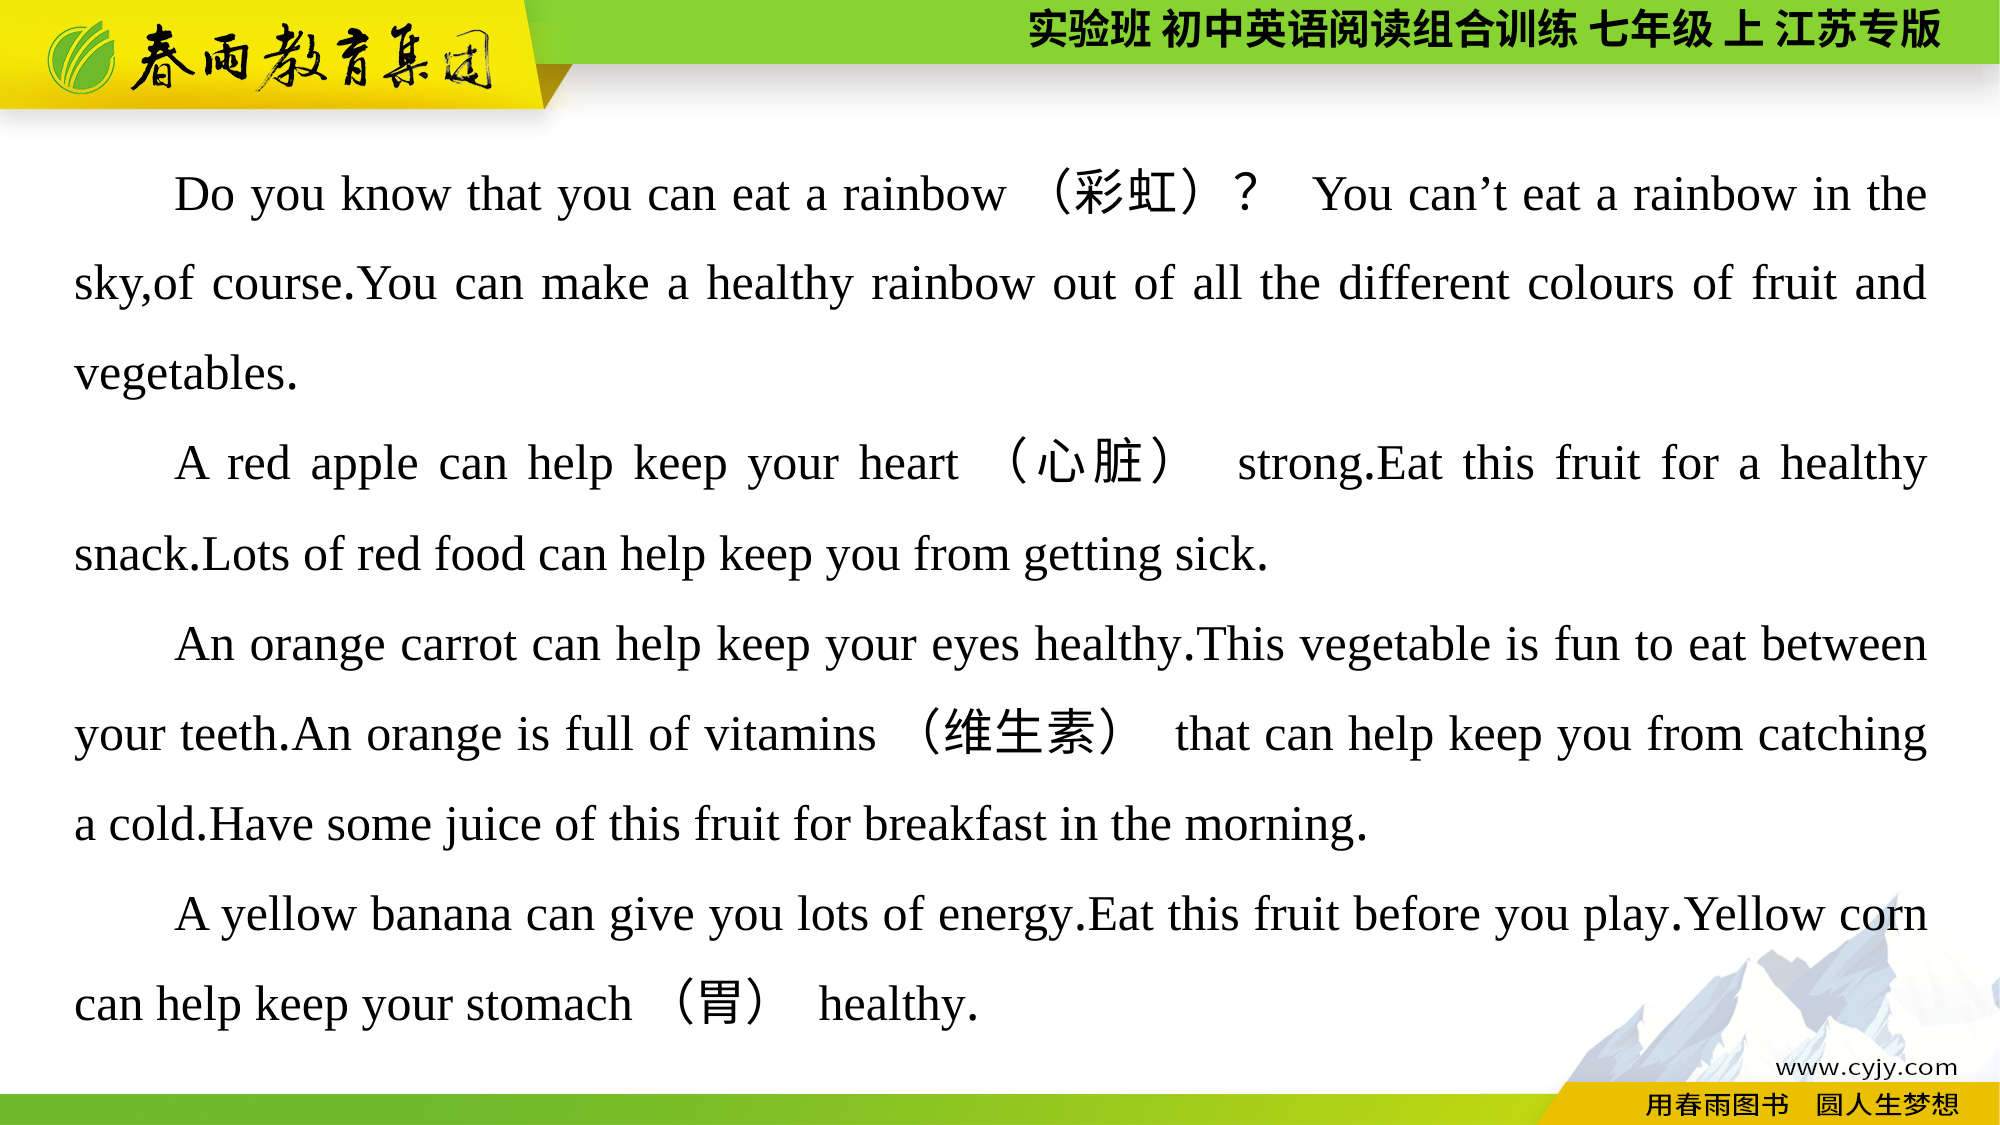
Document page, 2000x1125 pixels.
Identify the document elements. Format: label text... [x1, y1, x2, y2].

list Do you know that you can eat a rainbow（彩虹）？ You can’t eat a rainbow in the sky,of course.You can make a healthy rainbow out of all the different colours of fruit and vegetables. A red apple can help keep your heart（心脏） strong.Eat this fruit for a healthy snack.Lots of red food can help keep you from getting sick. An orange carrot can help keep your eyes healthy.This vegetable is fun to eat between your teeth.An orange is full of vitamins（维生素） that can help keep you from catching a cold.Have some juice of this fruit for breakfast in the morning. A yellow banana can give you lots of energy.Eat this fruit before you play.Yellow corn can help keep your stomach（胃） healthy. [59, 122, 1944, 1035]
picture [0, 0, 2000, 1125]
